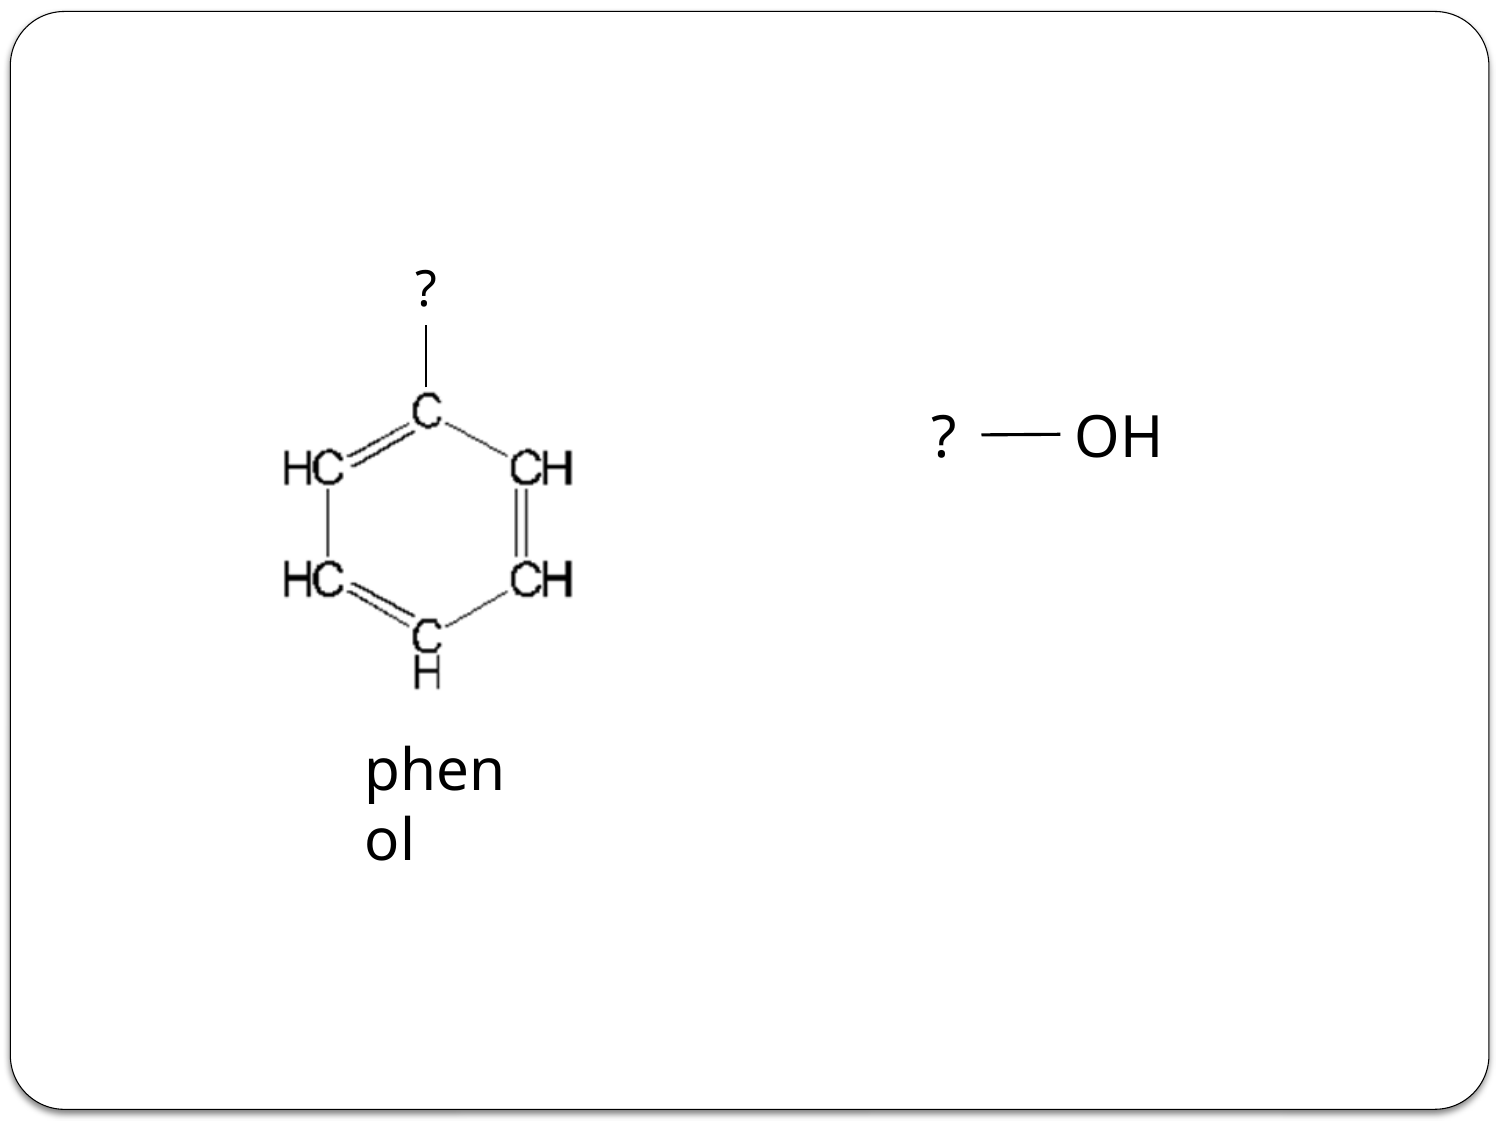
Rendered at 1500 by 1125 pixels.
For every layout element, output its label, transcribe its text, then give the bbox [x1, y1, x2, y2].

text_box OH [1060, 391, 1179, 477]
text_box ? [400, 249, 452, 324]
picture [274, 387, 593, 691]
text_box ? [916, 391, 972, 477]
text_box phenol [350, 724, 525, 880]
